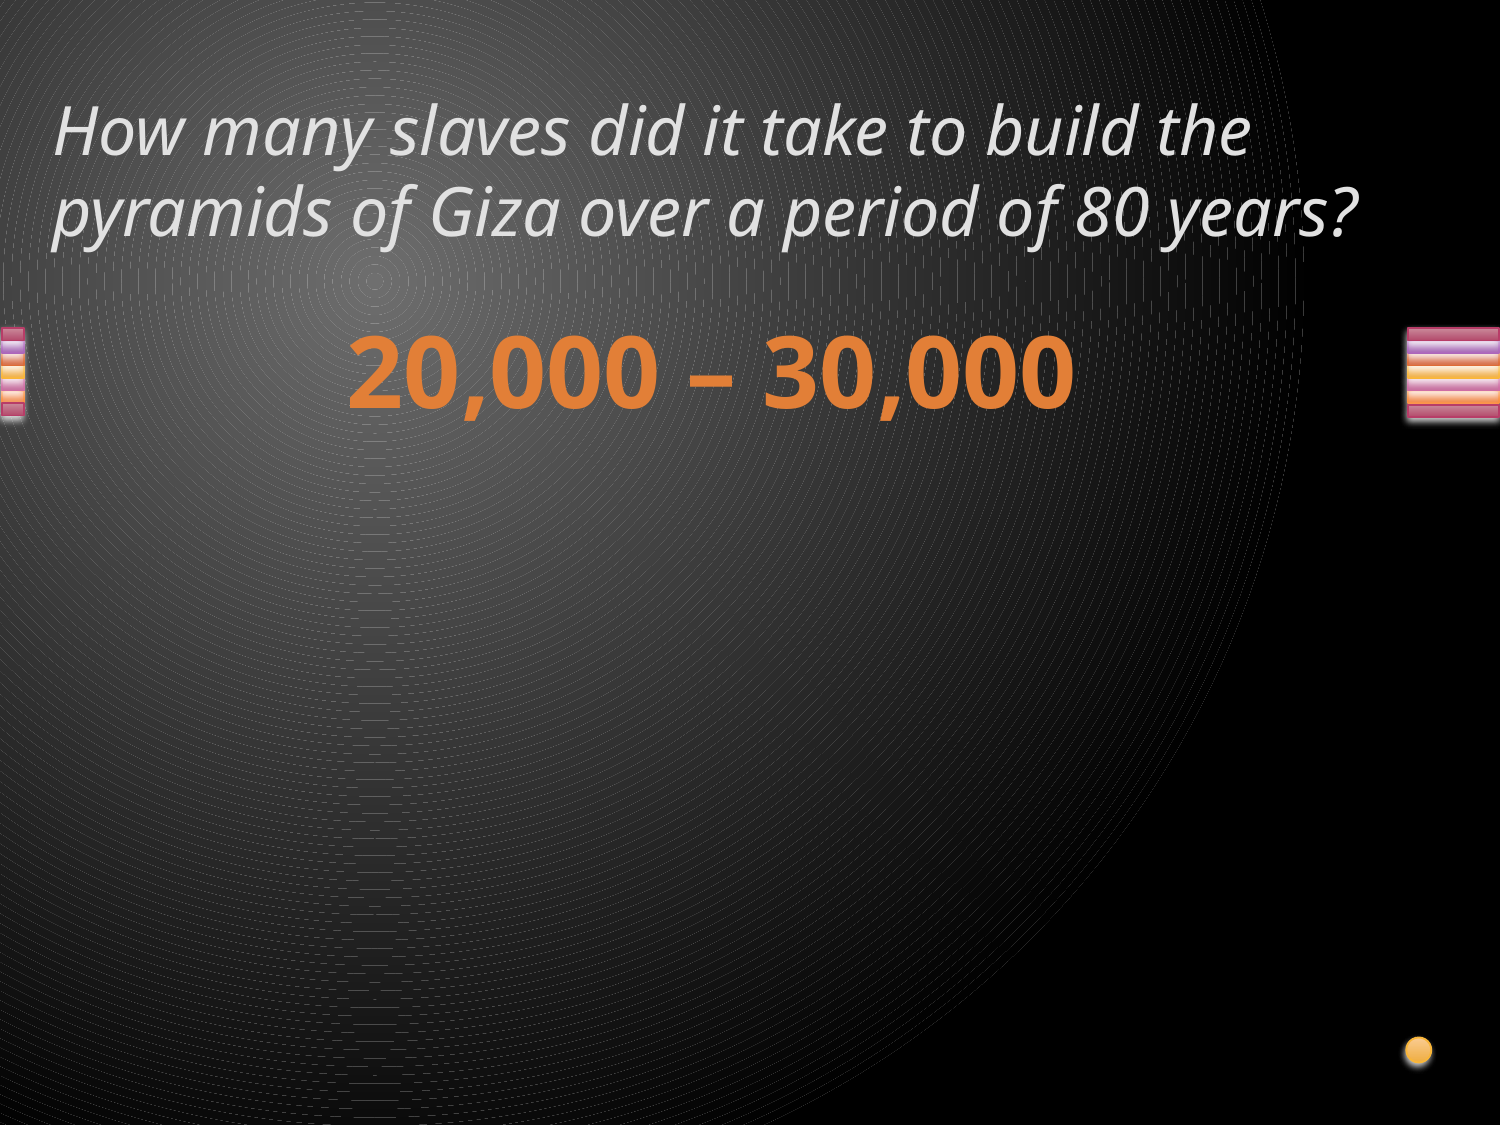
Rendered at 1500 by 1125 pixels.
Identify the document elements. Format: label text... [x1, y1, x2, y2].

title How many slaves did it take to build the pyramids of Giza over a period of 80 years? [37, 75, 1388, 263]
list 20,000 – 30,000 [37, 275, 1388, 463]
